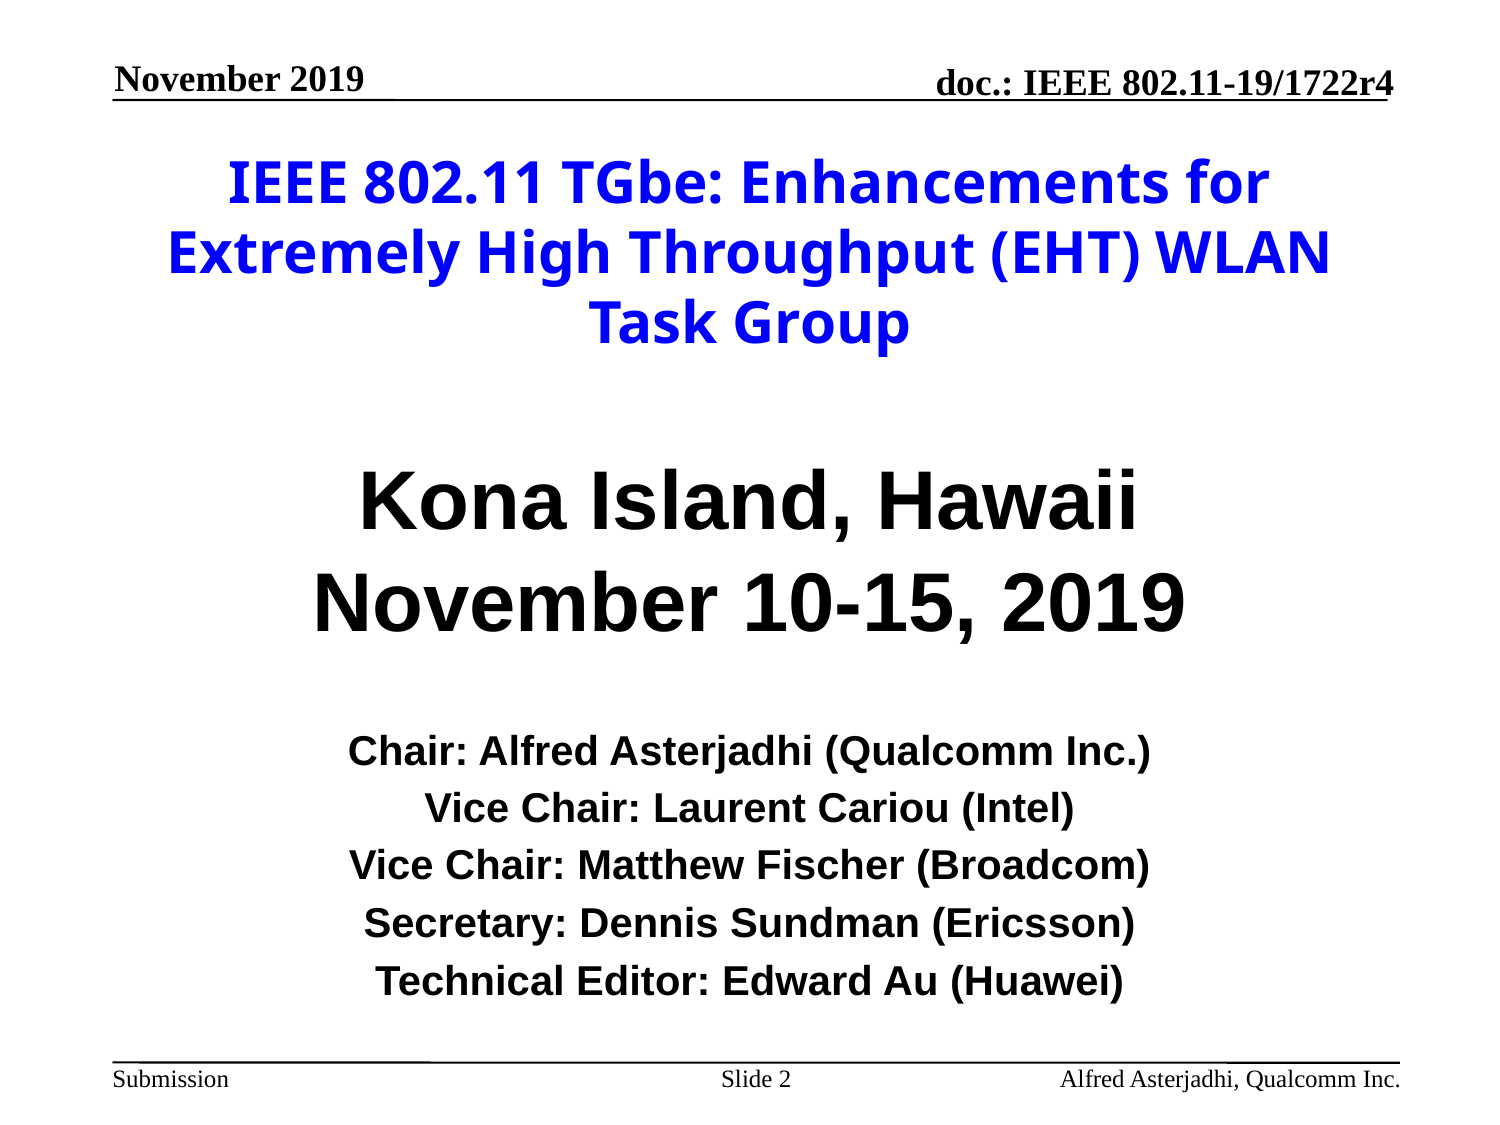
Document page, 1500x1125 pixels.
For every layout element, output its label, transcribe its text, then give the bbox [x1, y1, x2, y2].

slide_number Slide 2 [712, 1061, 800, 1123]
list Kona Island, Hawaii November 10-15, 2019 Chair: Alfred Asterjadhi (Qualcomm Inc.) Vice Chair: Laurent Cariou (Intel) Vice Chair: Matthew Fischer (Broadcom) Secretary: Dennis Sundman (Ericsson) Technical Editor: Edward Au (Huawei) [112, 449, 1388, 1063]
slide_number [114, 54, 423, 100]
title IEEE 802.11 TGbe: Enhancements for Extremely High Throughput (EHT) WLAN Task Group [112, 112, 1388, 388]
footer Alfred Asterjadhi, Qualcomm Inc. [878, 1061, 1402, 1093]
